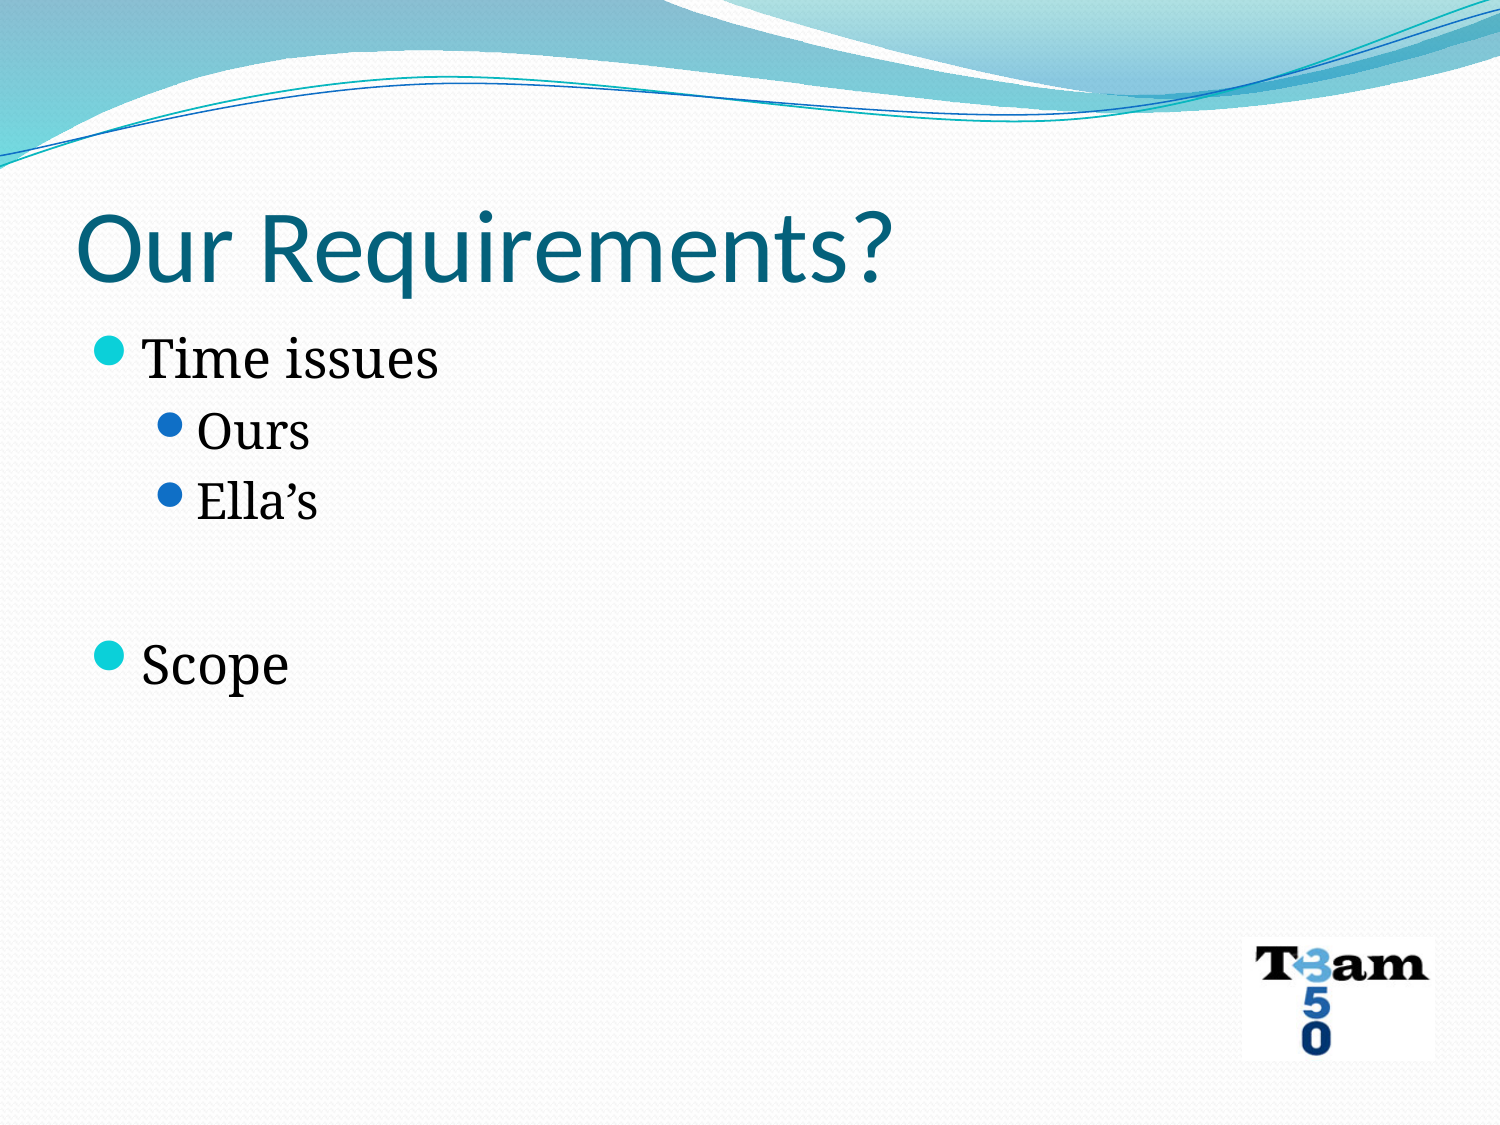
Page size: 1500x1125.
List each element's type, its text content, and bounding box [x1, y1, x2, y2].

picture [1241, 937, 1435, 1061]
list Time issues Ours Ella’s Scope [75, 317, 1425, 1038]
title Our Requirements? [75, 115, 1425, 303]
